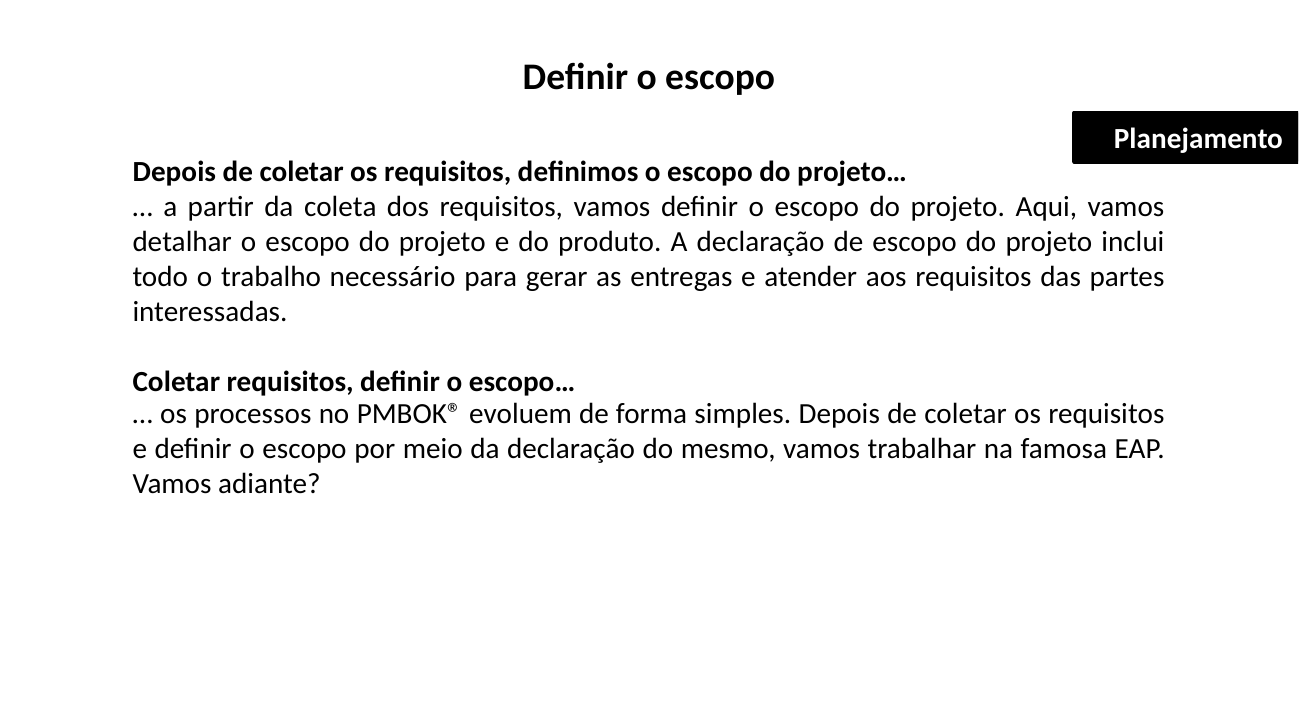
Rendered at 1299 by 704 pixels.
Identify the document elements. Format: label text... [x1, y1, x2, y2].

text_box Definir o escopo [0, 44, 1299, 106]
text_box … os processos no PMBOK® evoluem de forma simples. Depois de coletar os requisitos e definir o escopo por meio da declaração do mesmo, vamos trabalhar na famosa EAP. Vamos adiante? [117, 387, 1181, 509]
text_box Planejamento [1074, 112, 1299, 162]
text_box Depois de coletar os requisitos, definimos o escopo do projeto… … a partir da coleta dos requisitos, vamos definir o escopo do projeto. Aqui, vamos detalhar o escopo do projeto e do produto. A declaração de escopo do projeto inclui todo o trabalho necessário para gerar as entregas e atender aos requisitos das partes interessadas. Coletar requisitos, definir o escopo… [117, 145, 1181, 387]
